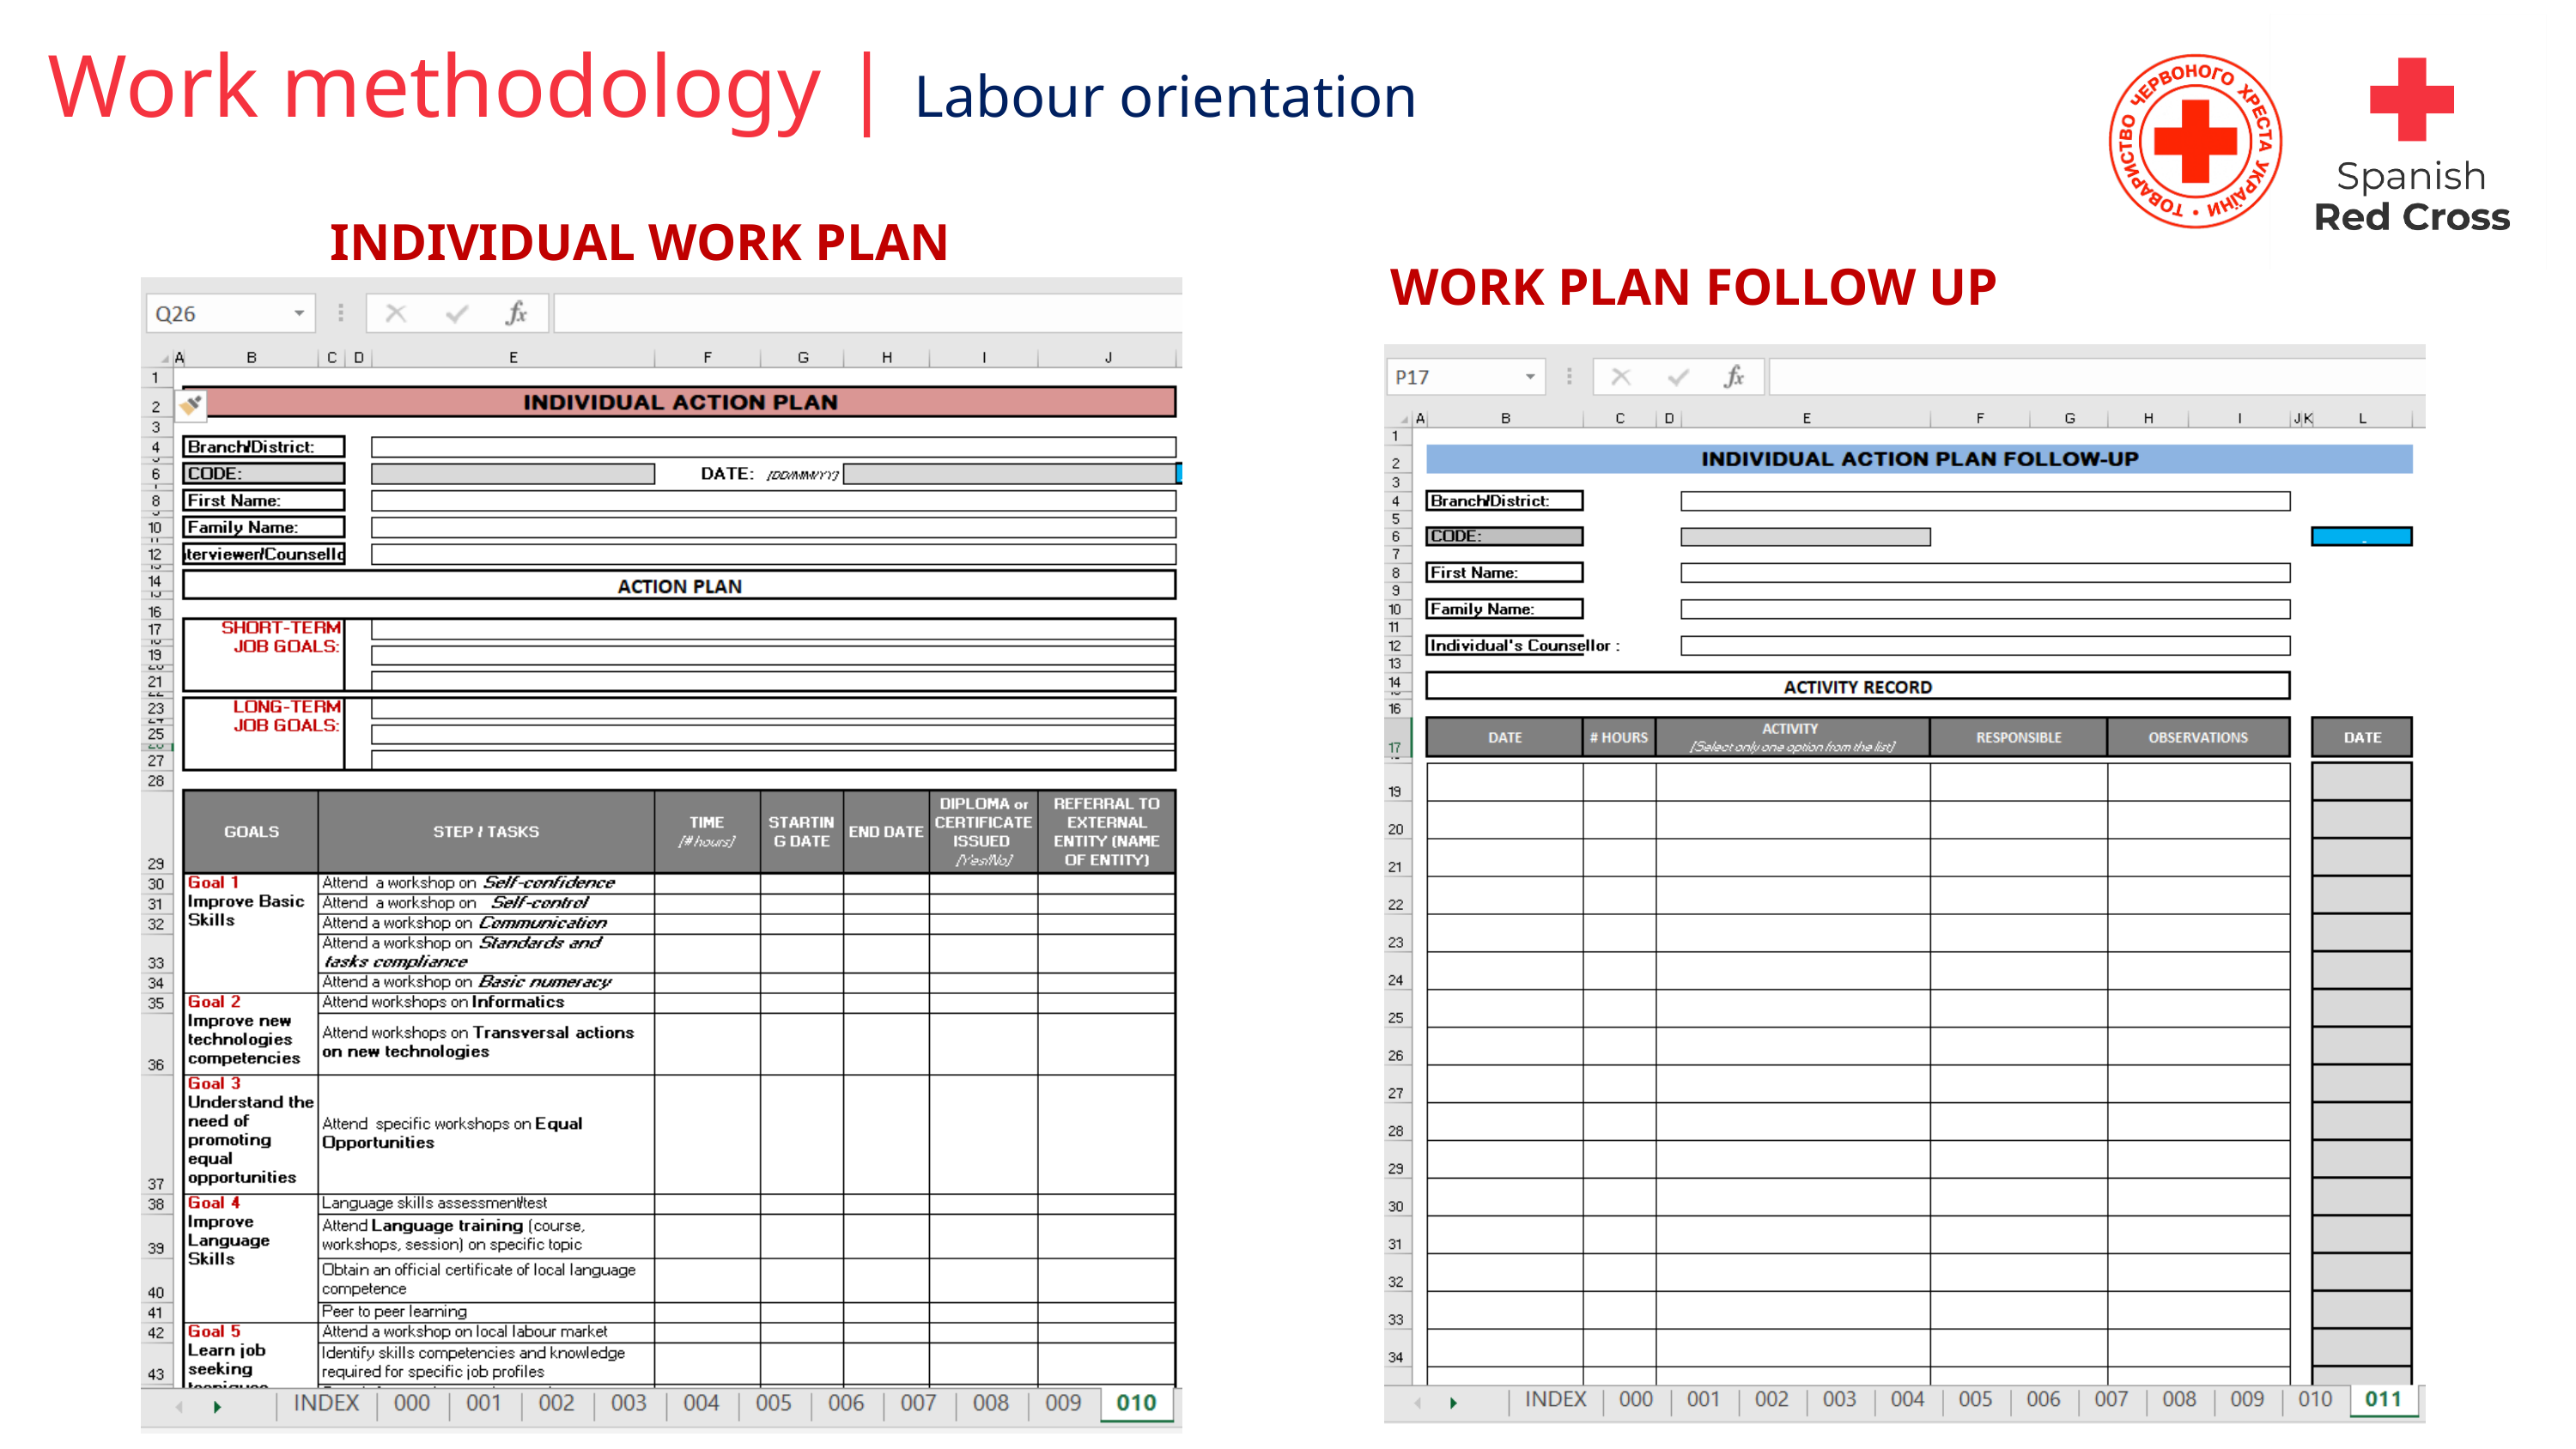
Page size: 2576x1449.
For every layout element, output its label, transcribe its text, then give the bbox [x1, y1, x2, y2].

text_box WORK PLAN FOLLOW UP [1384, 249, 2061, 322]
picture [1384, 343, 2426, 1424]
text_box INDIVIDUAL WORK PLAN [323, 203, 999, 277]
picture [141, 277, 1182, 1434]
picture [2100, 3, 2547, 281]
text_box Work methodology | Labour orientation [41, 24, 1893, 141]
